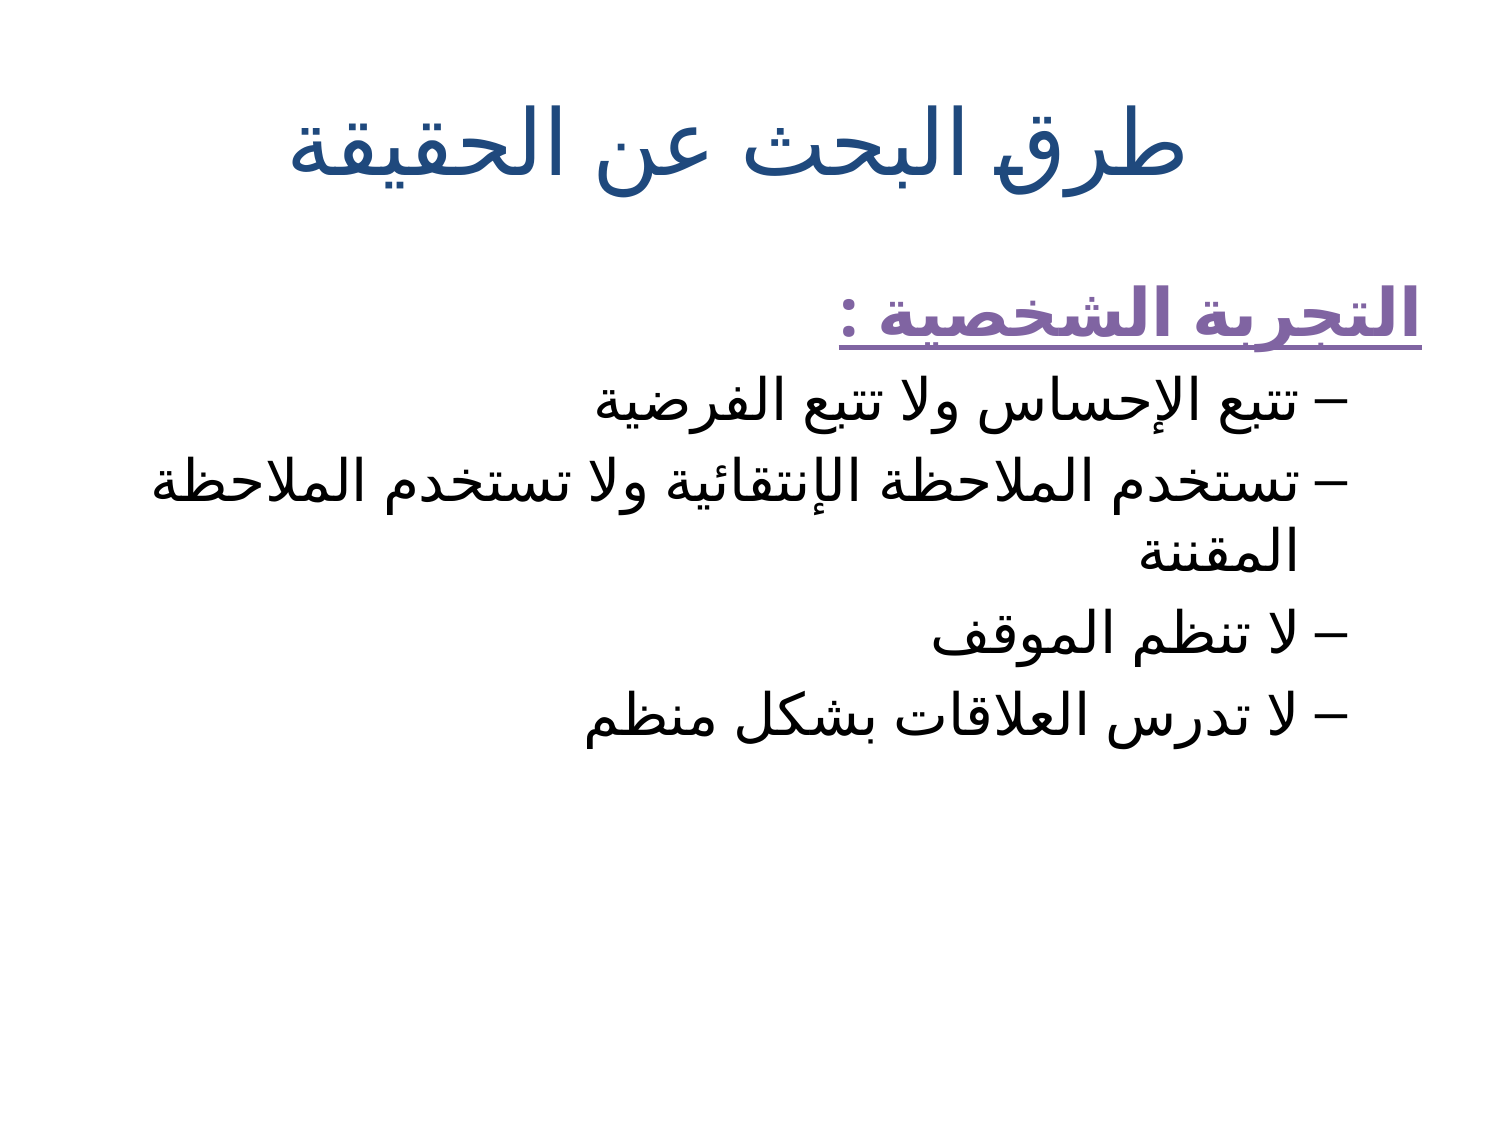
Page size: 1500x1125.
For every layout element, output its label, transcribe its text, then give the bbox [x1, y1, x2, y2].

list التجربة الشخصية : تتبع الإحساس ولا تتبع الفرضية تستخدم الملاحظة الإنتقائية ولا تستخدم الملاحظة المقننة لا تنظم الموقف لا تدرس العلاقات بشكل منظم [87, 262, 1438, 1005]
title طرق البحث عن الحقيقة [75, 45, 1425, 233]
